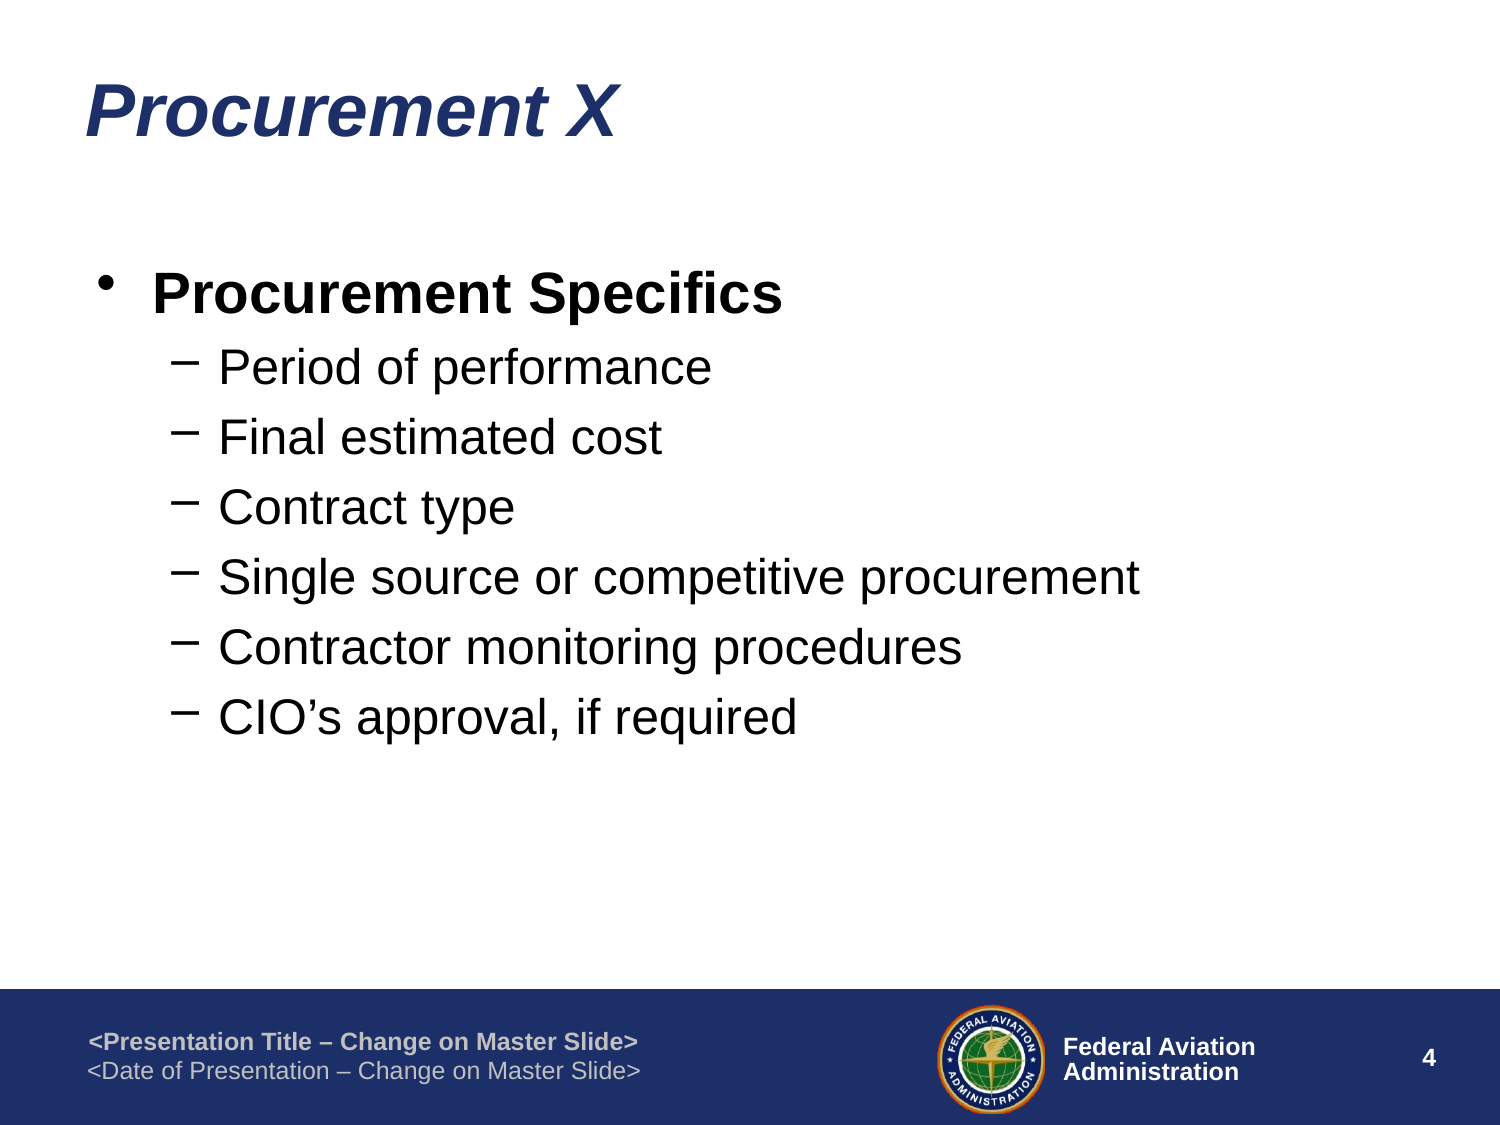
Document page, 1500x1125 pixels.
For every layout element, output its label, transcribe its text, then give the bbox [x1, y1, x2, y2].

picture [936, 1004, 1045, 1114]
title Procurement X [70, 56, 1461, 157]
list Procurement Specifics Period of performance Final estimated cost Contract type Single source or competitive procurement Contractor monitoring procedures CIO’s approval, if required [81, 247, 1402, 968]
